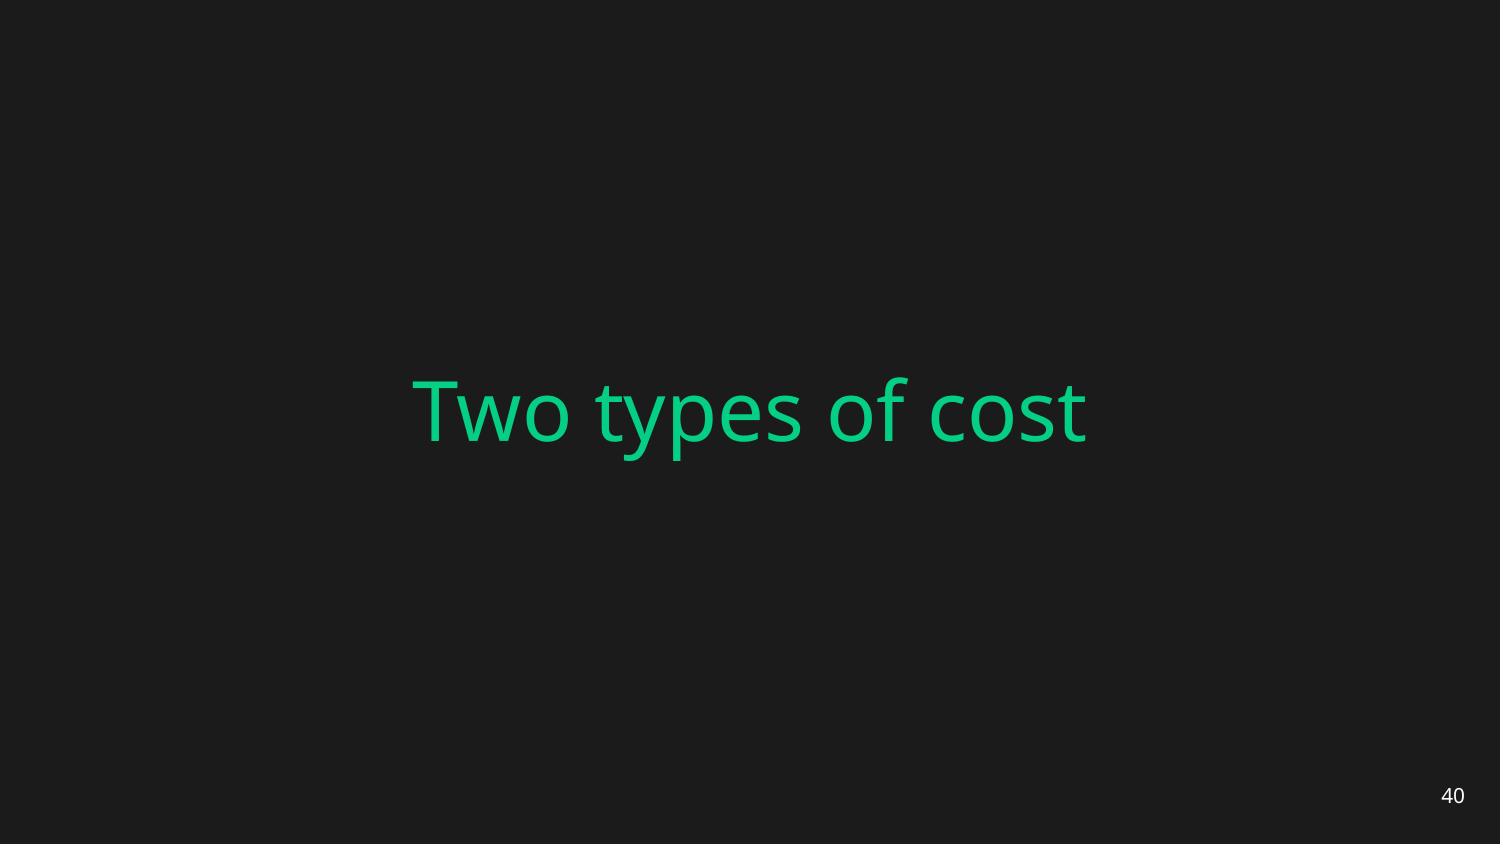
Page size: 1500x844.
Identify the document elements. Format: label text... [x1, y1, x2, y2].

slide_number 40 [1389, 764, 1480, 830]
title Two types of cost [51, 72, 1449, 753]
